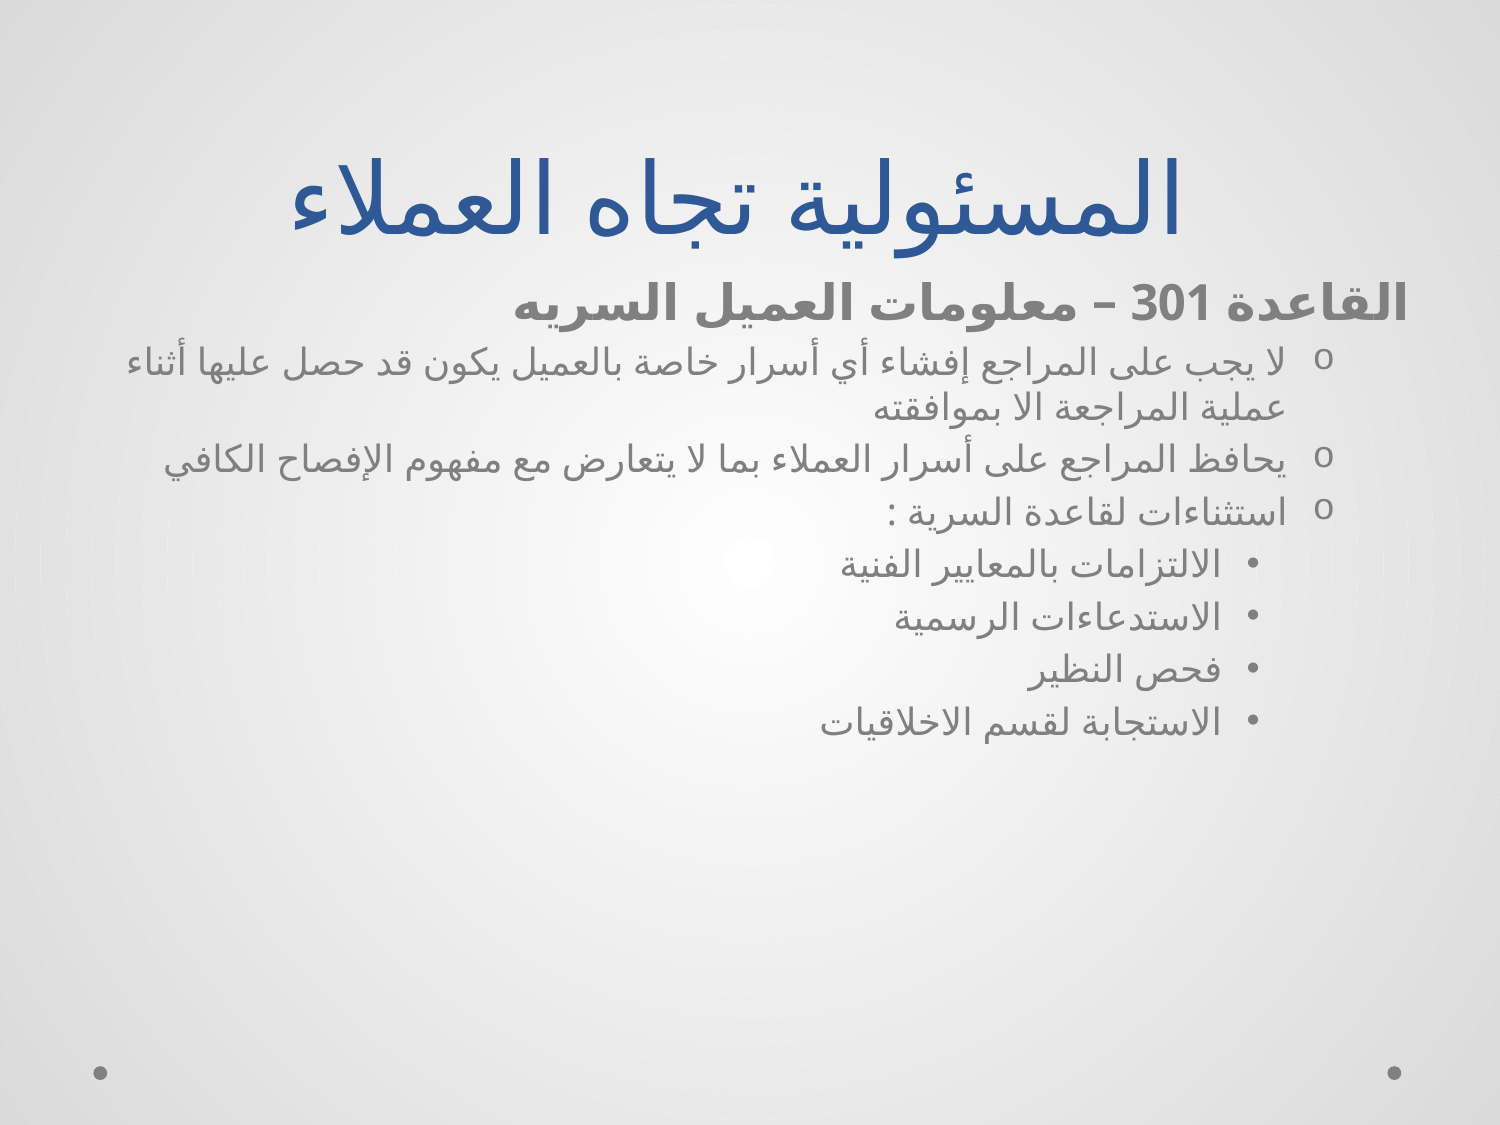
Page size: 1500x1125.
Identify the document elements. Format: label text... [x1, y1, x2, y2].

title المسئولية تجاه العملاء [75, 0, 1425, 262]
list القاعدة 301 – معلومات العميل السريه لا يجب على المراجع إفشاء أي أسرار خاصة بالعميل يكون قد حصل عليها أثناء عملية المراجعة الا بموافقته يحافظ المراجع على أسرار العملاء بما لا يتعارض مع مفهوم الإفصاح الكافي استثناءات لقاعدة السرية : الالتزامات بالمعايير الفنية الاستدعاءات الرسمية فحص النظير الاستجابة لقسم الاخلاقيات [75, 262, 1425, 1005]
